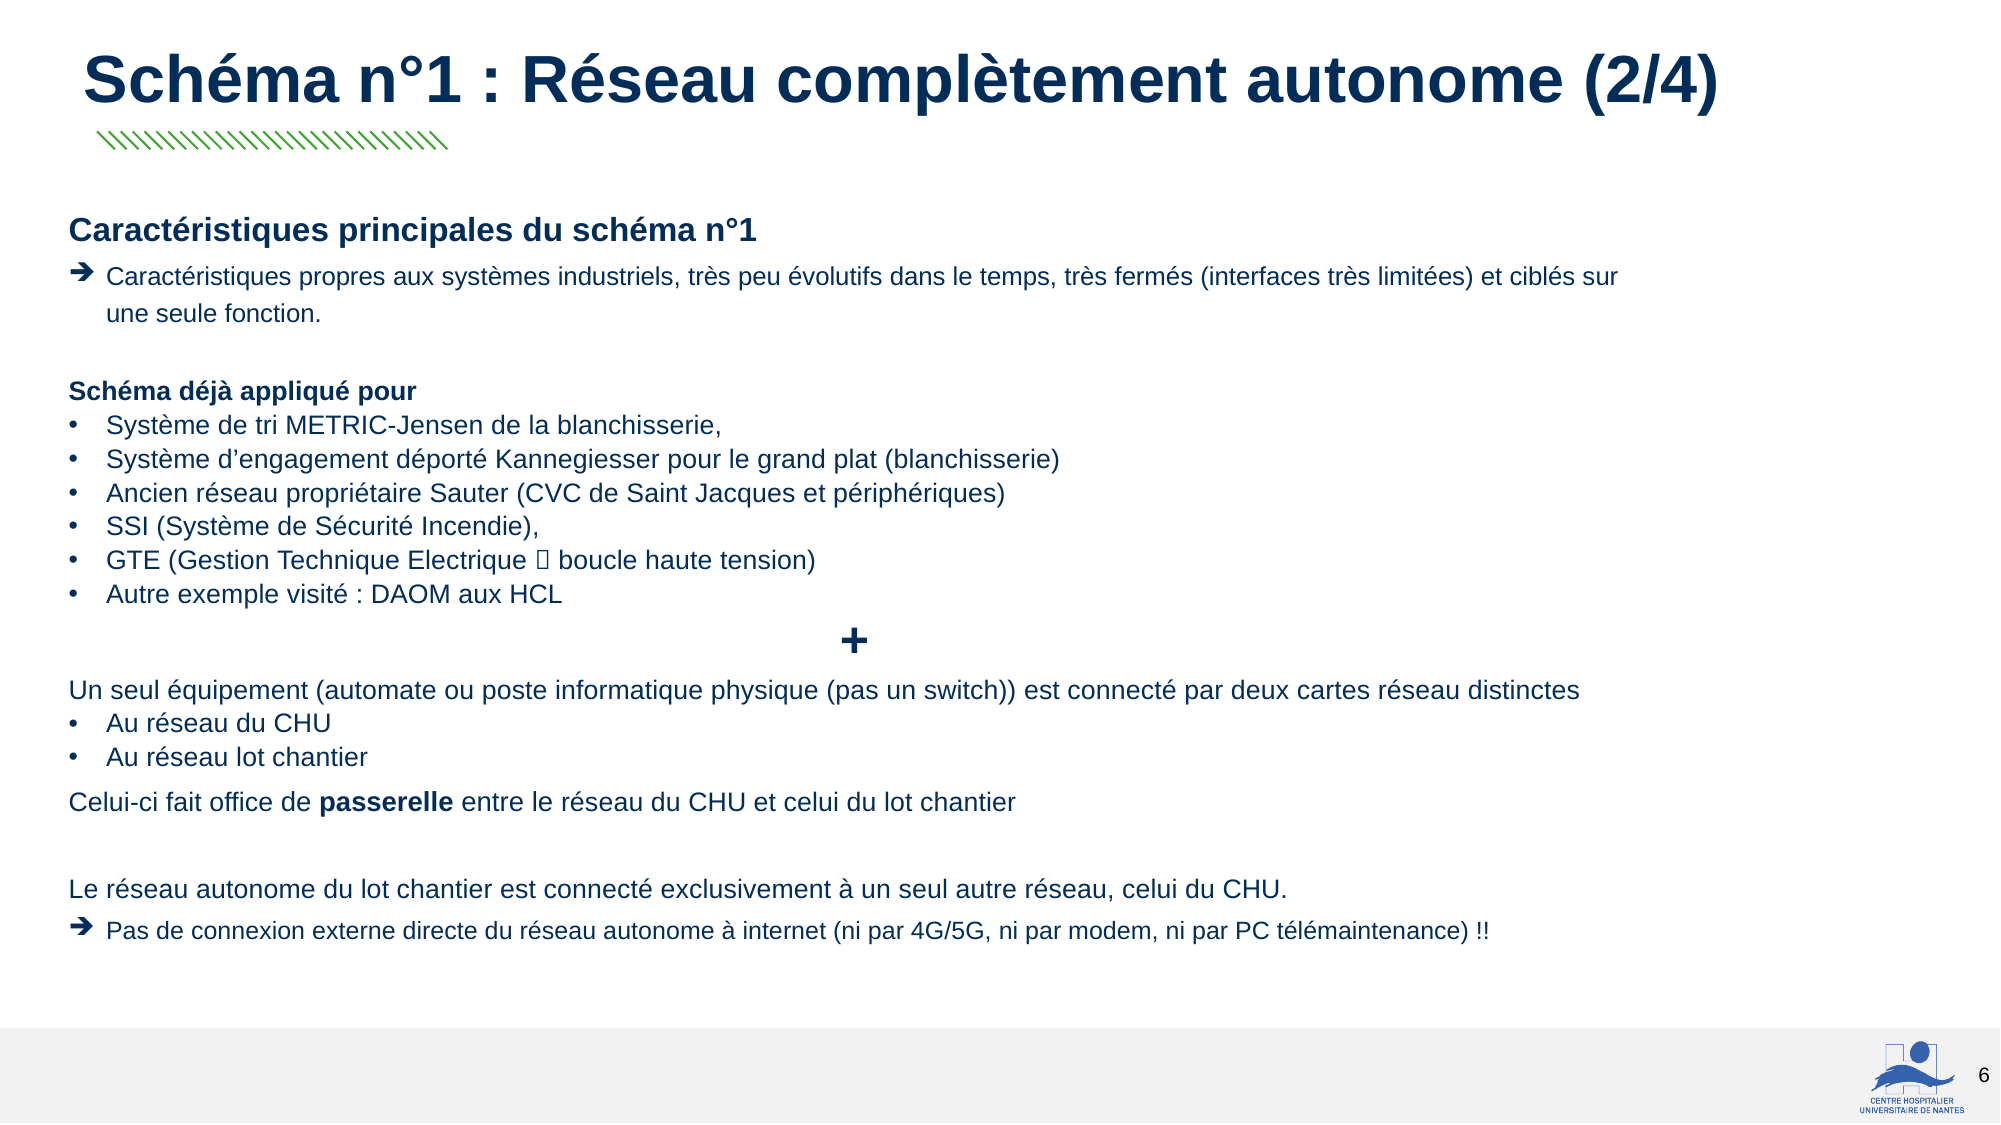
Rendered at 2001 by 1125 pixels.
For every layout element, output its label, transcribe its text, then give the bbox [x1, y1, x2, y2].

list Caractéristiques principales du schéma n°1 Caractéristiques propres aux systèmes industriels, très peu évolutifs dans le temps, très fermés (interfaces très limitées) et ciblés sur une seule fonction. Schéma déjà appliqué pour Système de tri METRIC-Jensen de la blanchisserie, Système d’engagement déporté Kannegiesser pour le grand plat (blanchisserie) Ancien réseau propriétaire Sauter (CVC de Saint Jacques et périphériques) SSI (Système de Sécurité Incendie), GTE (Gestion Technique Electrique  boucle haute tension) Autre exemple visité : DAOM aux HCL + Un seul équipement (automate ou poste informatique physique (pas un switch)) est connecté par deux cartes réseau distinctes Au réseau du CHU Au réseau lot chantier Celui-ci fait office de passerelle entre le réseau du CHU et celui du lot chantier Le réseau autonome du lot chantier est connecté exclusivement à un seul autre réseau, celui du CHU. Pas de connexion externe directe du réseau autonome à internet (ni par 4G/5G, ni par modem, ni par PC télémaintenance) !! [53, 205, 1656, 965]
picture [1852, 1037, 1971, 1044]
title Schéma n°1 : Réseau complètement autonome (2/4) [69, 12, 1910, 150]
picture [1852, 1105, 1971, 1118]
slide_number 6 [1554, 1044, 2000, 1105]
